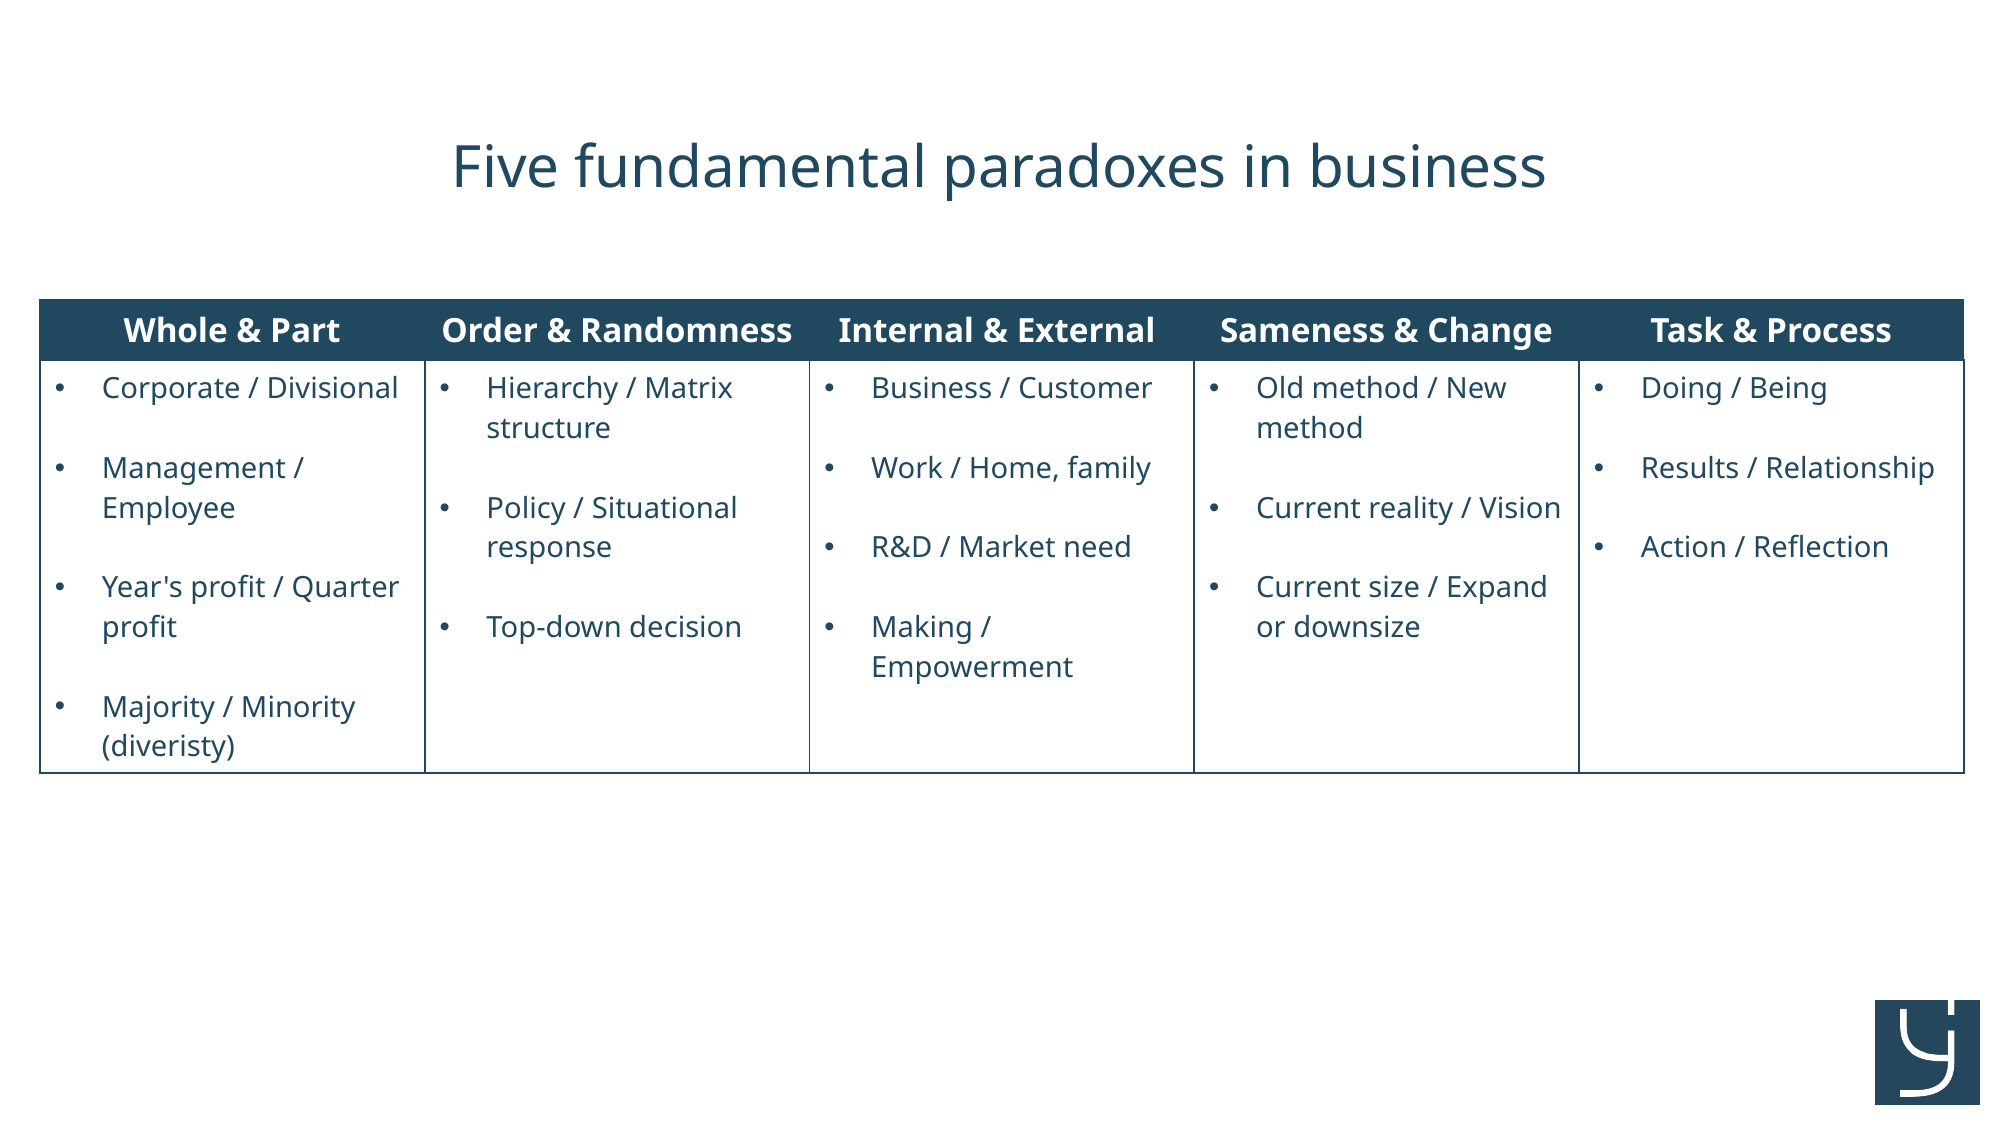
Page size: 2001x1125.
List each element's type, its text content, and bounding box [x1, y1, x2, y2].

table_cell Doing / Being Results / Relationship Action / Reflection [1580, 361, 1963, 772]
table_header Internal & External [809, 300, 1194, 359]
table_header Sameness & Change [1194, 300, 1579, 359]
title Five fundamental paradoxes in business [137, 59, 1863, 278]
table_cell Business / Customer Work / Home, family R&D / Market need Making / Empowerment [810, 361, 1193, 772]
table_header Order & Randomness [425, 300, 809, 359]
table_header Whole & Part [40, 300, 425, 359]
table_cell Corporate / Divisional Management / Employee Year's profit / Quarter profit Majority / Minority (diveristy) [41, 361, 424, 772]
picture [1875, 1000, 1980, 1105]
table_cell Old method / New method Current reality / Vision Current size / Expand or downsize [1195, 361, 1578, 772]
table_cell Hierarchy / Matrix structure Policy / Situational response Top-down decision [426, 361, 809, 772]
table_header Task & Process [1579, 300, 1963, 359]
